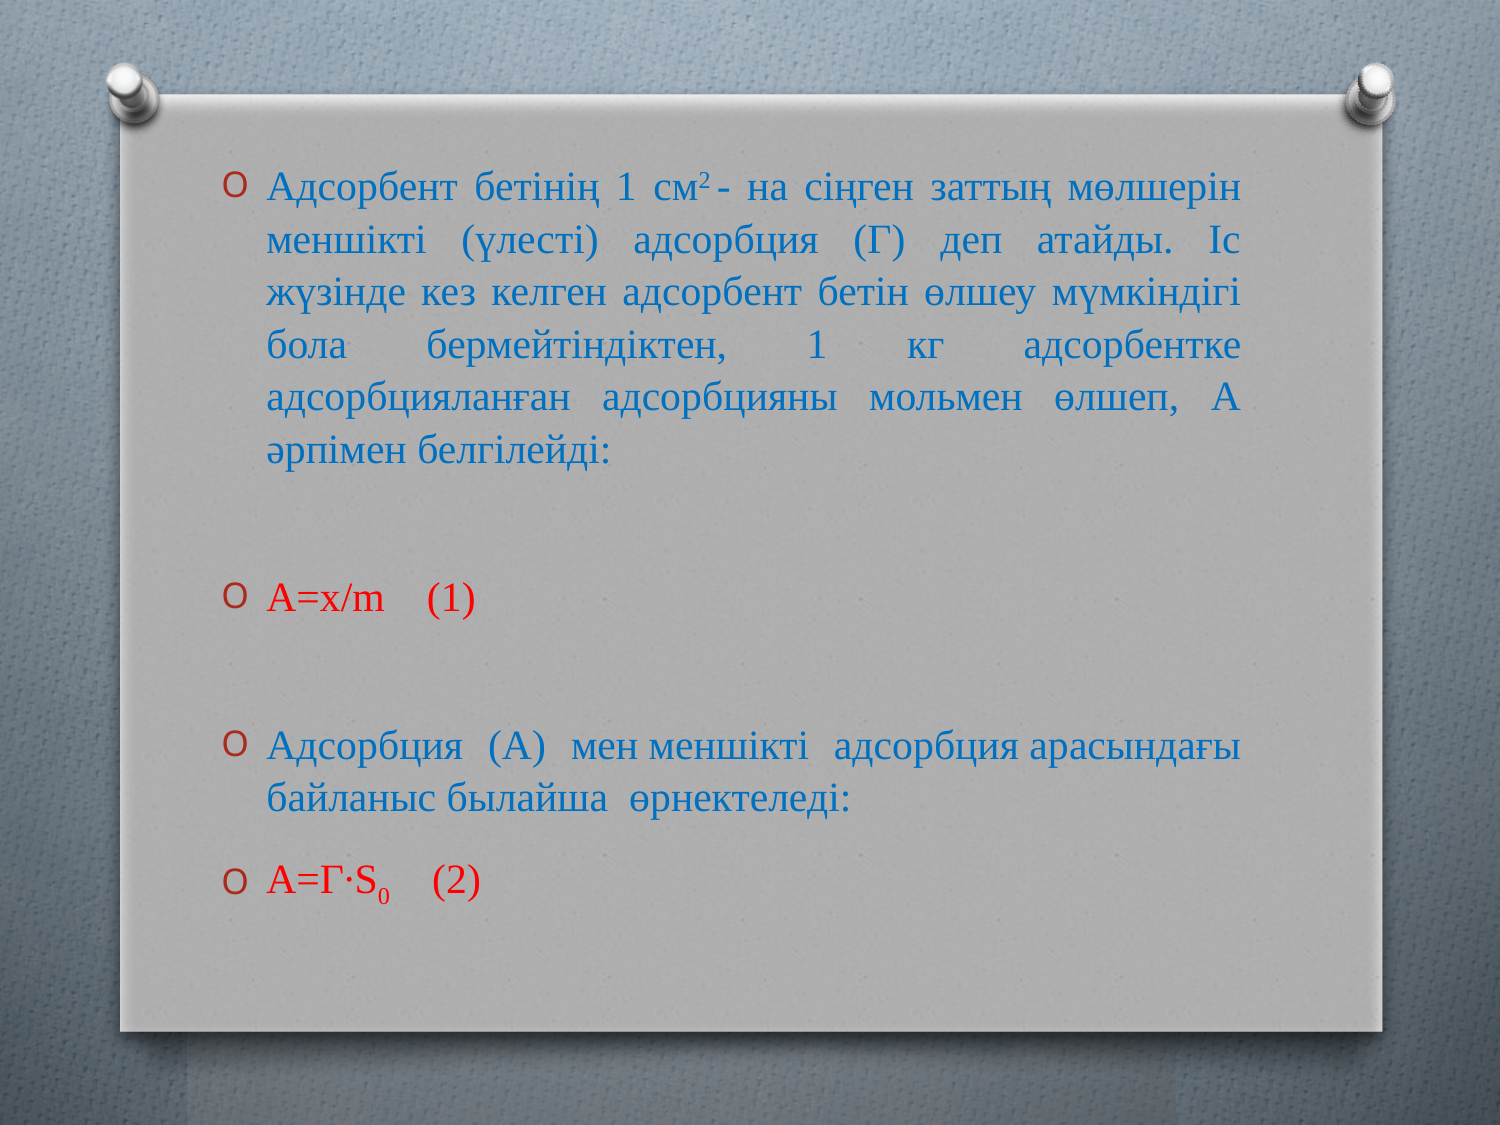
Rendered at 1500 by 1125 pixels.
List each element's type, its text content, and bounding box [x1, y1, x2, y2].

list Адсорбент бетінің 1 см2 - на сіңген заттың мөлшерін меншікті (үлесті) адсорбция (Г) деп атайды. Іс жүзінде кез келген адсорбент бетін өлшеу мүмкіндігі бола бермейтіндіктен, 1 кг адсорбентке адсорбцияланған адсорбцияны мольмен өлшеп, А әрпімен белгілейді: A=x/m (1) Адсорбция (А) мен меншікті адсорбция арасындағы байланыс былайша өрнектеледі: A=Г∙S0 (2) [206, 148, 1257, 940]
picture [75, 31, 197, 152]
picture [1317, 35, 1439, 156]
